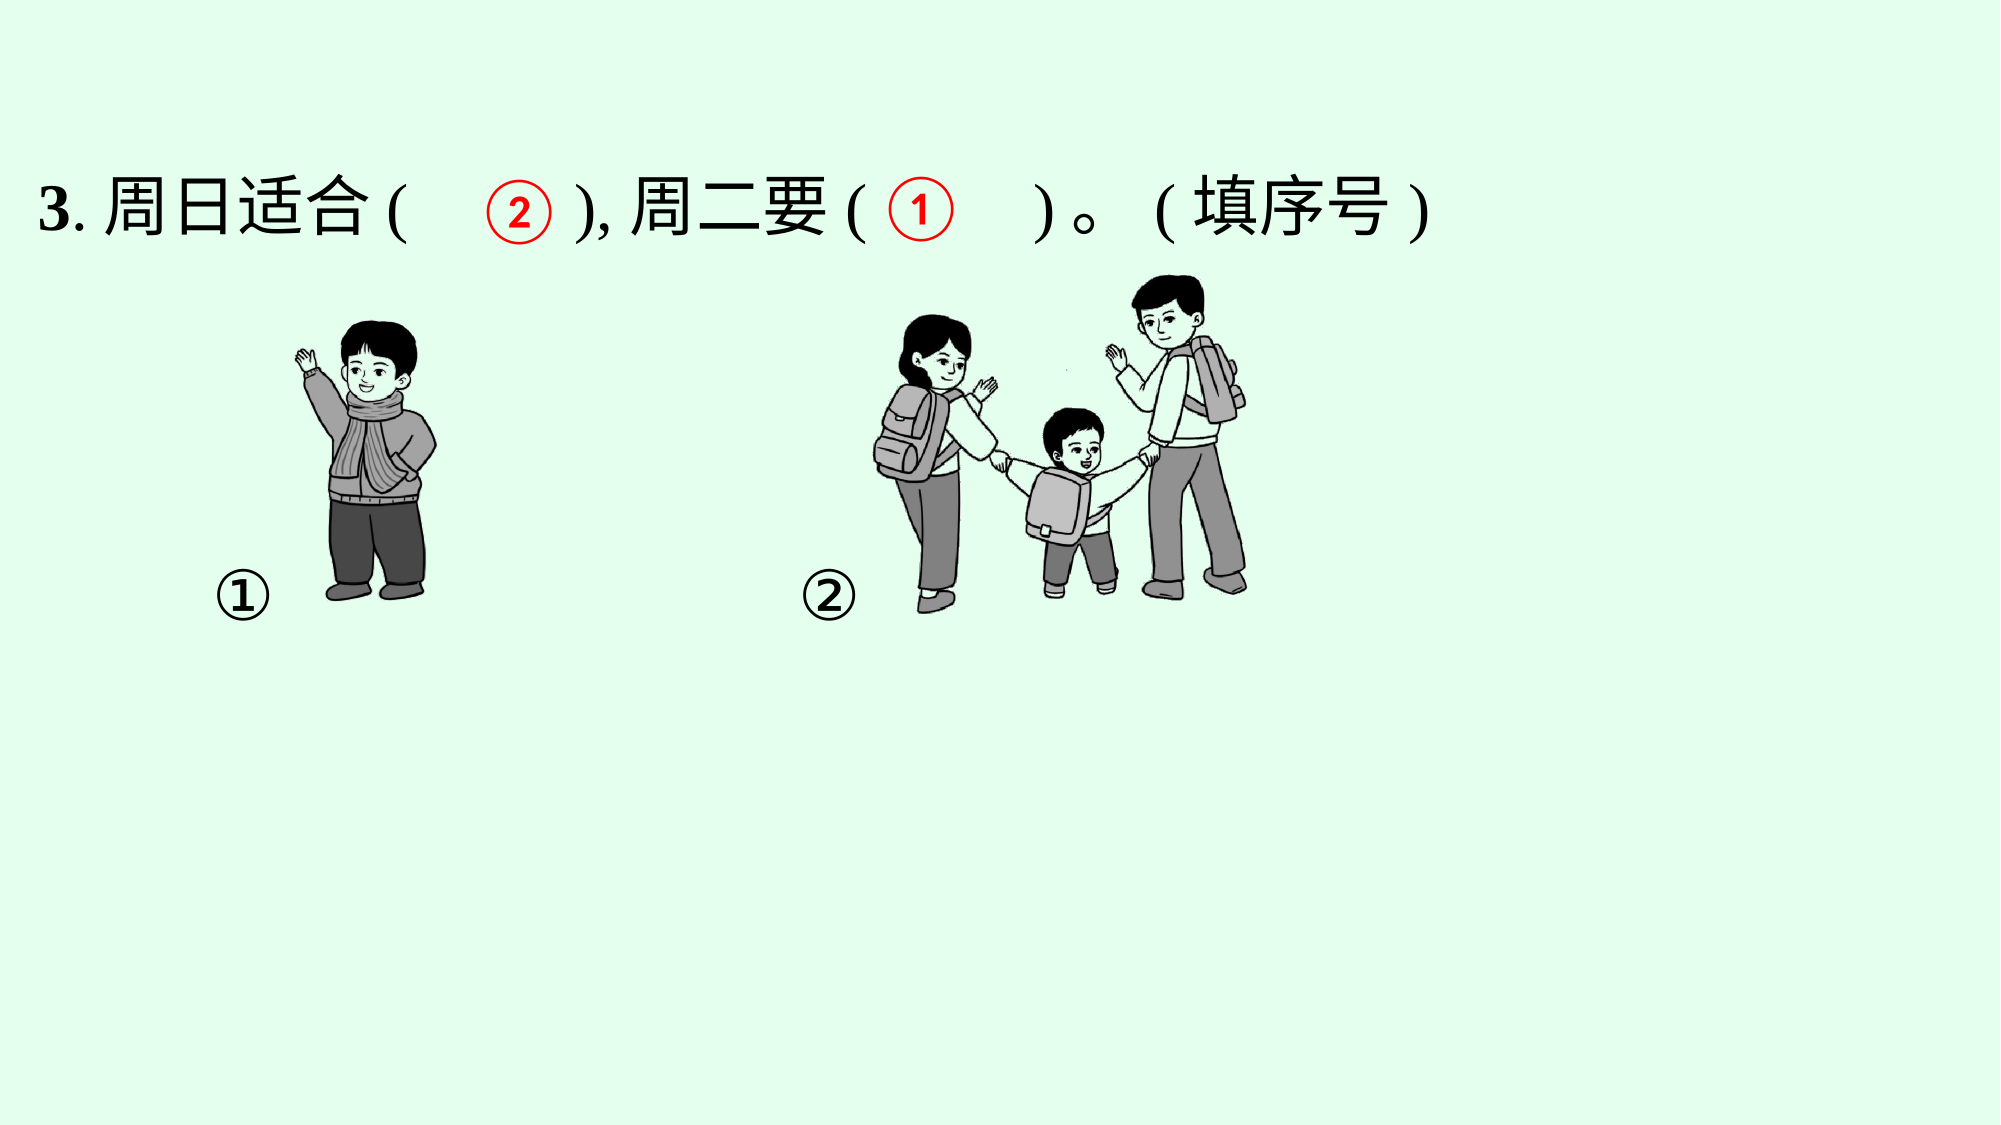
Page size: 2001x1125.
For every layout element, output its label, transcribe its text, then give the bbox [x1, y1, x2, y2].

text_box ① [862, 140, 981, 252]
text_box ② [460, 143, 580, 252]
text_box 3.周日适合( ),周二要( )。(填序号) [22, 140, 862, 251]
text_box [212, 252, 2000, 658]
text_box 3.周日适合( ),周二要( )。(填序号) [981, 140, 1463, 251]
